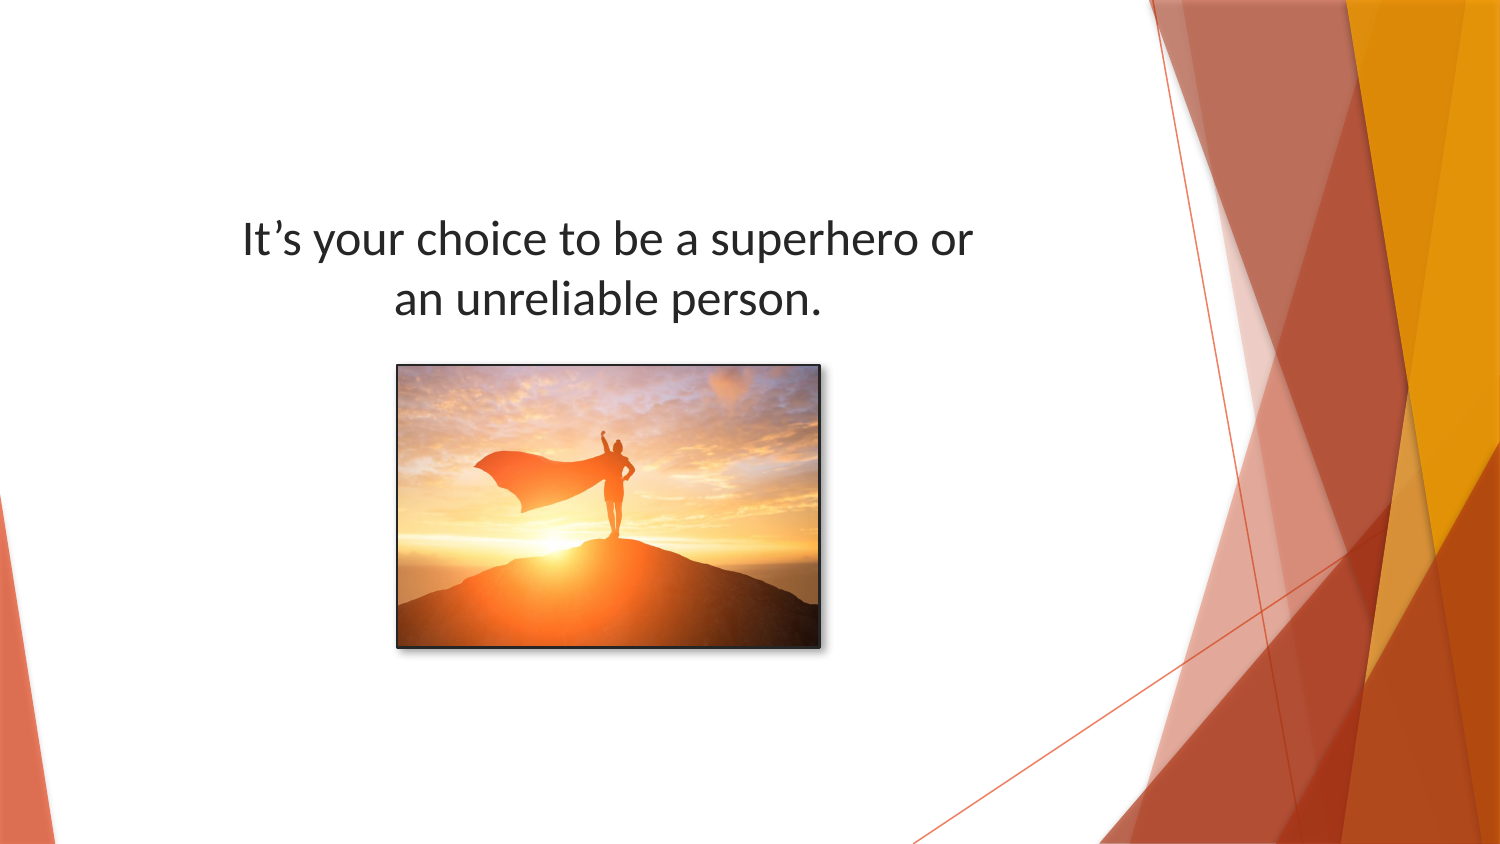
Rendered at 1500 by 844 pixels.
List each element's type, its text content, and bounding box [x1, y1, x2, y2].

list It’s your choice to be a superhero or an unreliable person. [218, 177, 998, 355]
picture [397, 365, 819, 647]
